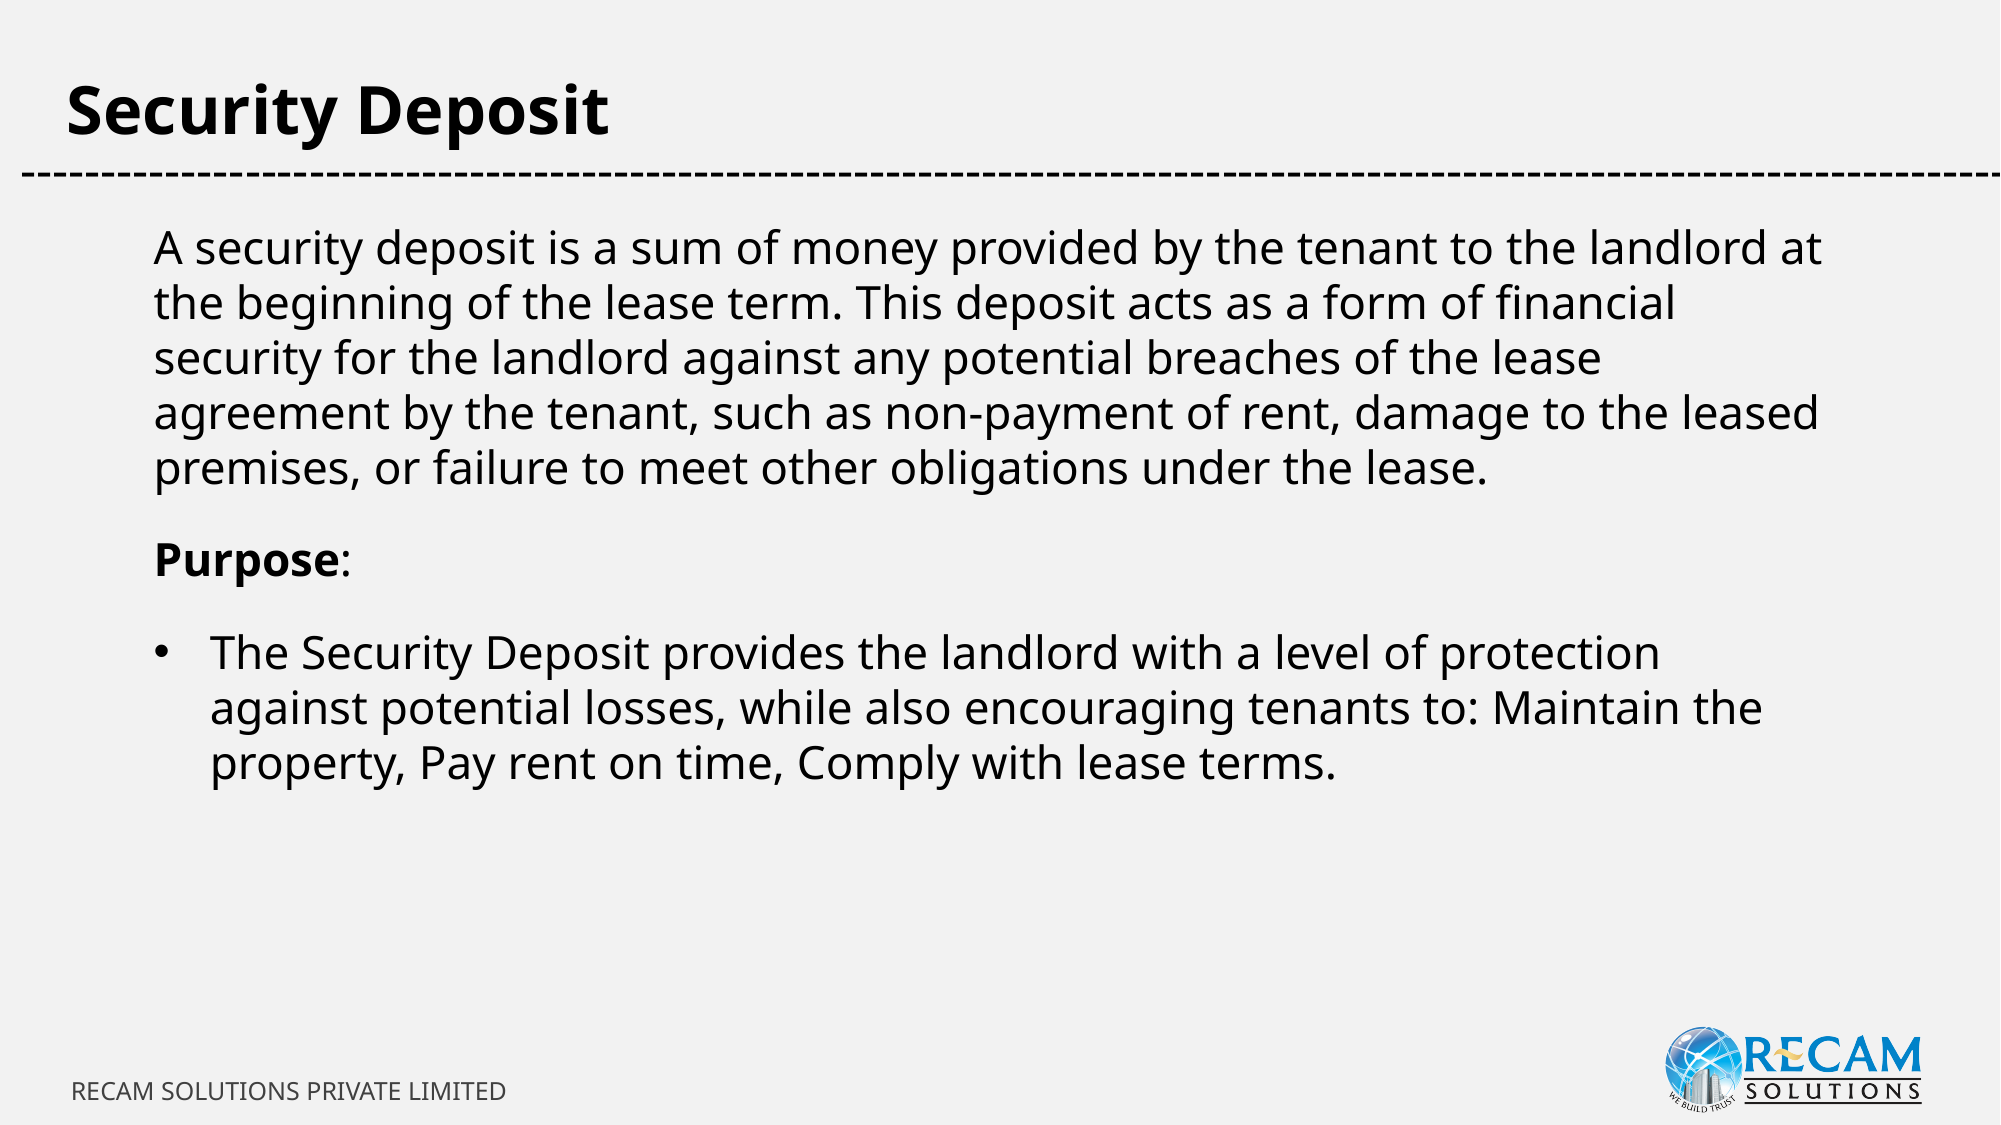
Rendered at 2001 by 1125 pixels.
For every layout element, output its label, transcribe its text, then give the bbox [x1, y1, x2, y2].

text_box A security deposit is a sum of money provided by the tenant to the landlord at the beginning of the lease term. This deposit acts as a form of financial security for the landlord against any potential breaches of the lease agreement by the tenant, such as non-payment of rent, damage to the leased premises, or failure to meet other obligations under the lease. Purpose: The Security Deposit provides the landlord with a level of protection against potential losses, while also encouraging tenants to: Maintain the property, Pay rent on time, Comply with lease terms. [138, 211, 1842, 796]
text_box ----------------------------------------------------------------------------------------------------------------------------- [6, 131, 2000, 207]
text_box Security Deposit [51, 60, 1520, 131]
footer RECAM SOLUTIONS PRIVATE LIMITED [70, 1073, 971, 1107]
picture [1652, 1014, 1935, 1125]
